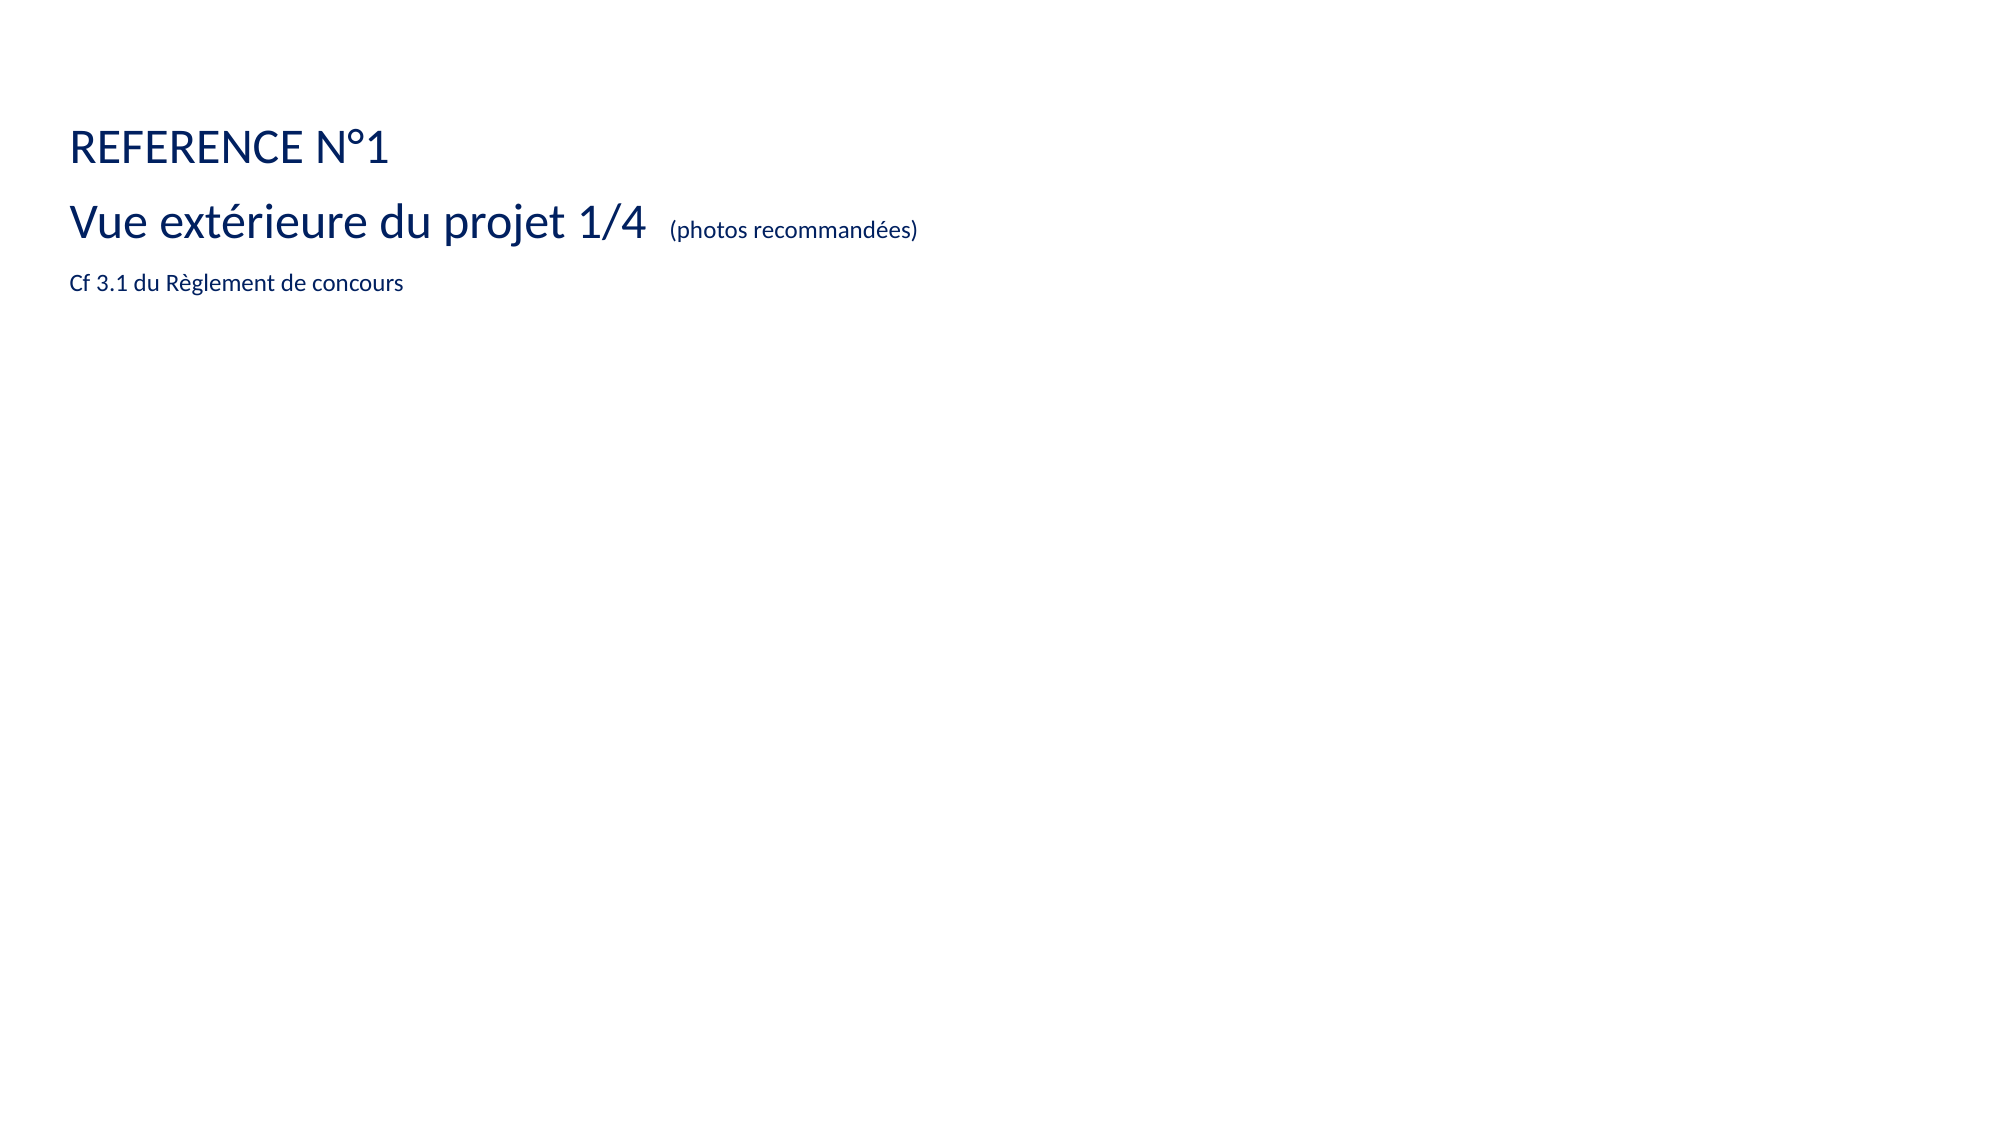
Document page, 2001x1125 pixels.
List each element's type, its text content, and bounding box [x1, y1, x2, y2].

subtitle REFERENCE N°1 Vue extérieure du projet 1/4 (photos recommandées) Cf 3.1 du Règlement de concours [54, 112, 1555, 385]
